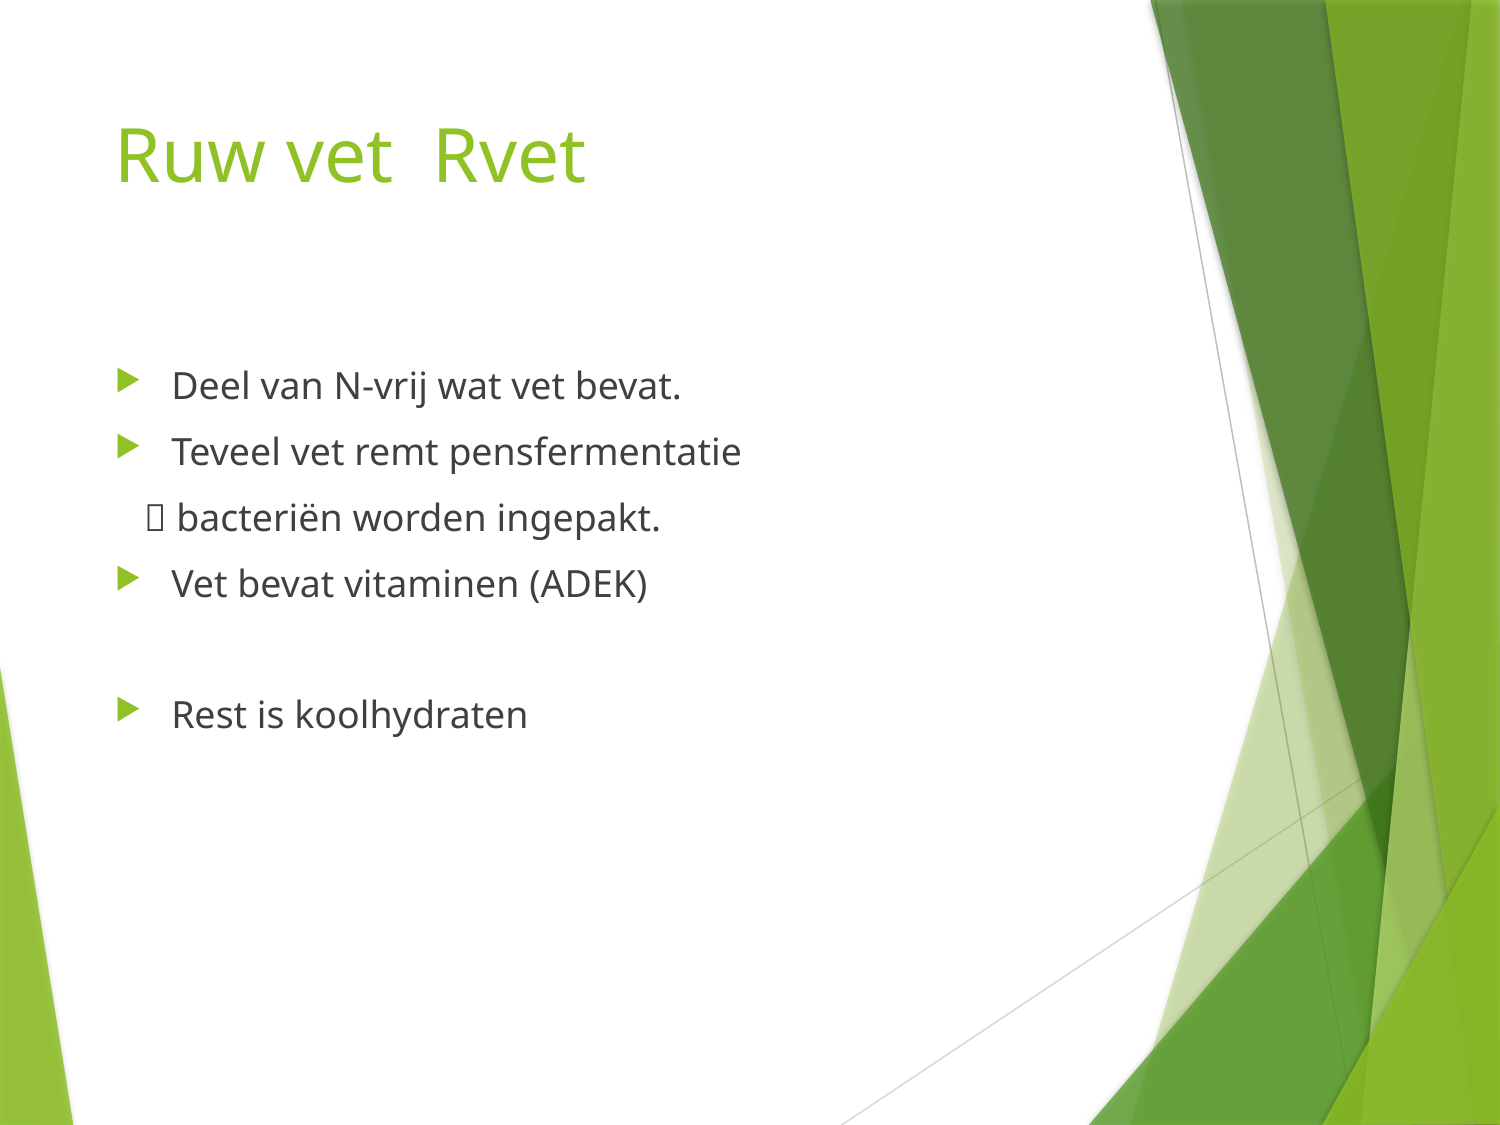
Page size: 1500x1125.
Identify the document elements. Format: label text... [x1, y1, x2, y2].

list Deel van N-vrij wat vet bevat. Teveel vet remt pensfermentatie  bacteriën worden ingepakt. Vet bevat vitaminen (ADEK) Rest is koolhydraten [99, 354, 1142, 992]
title Ruw vet Rvet [99, 99, 1142, 317]
